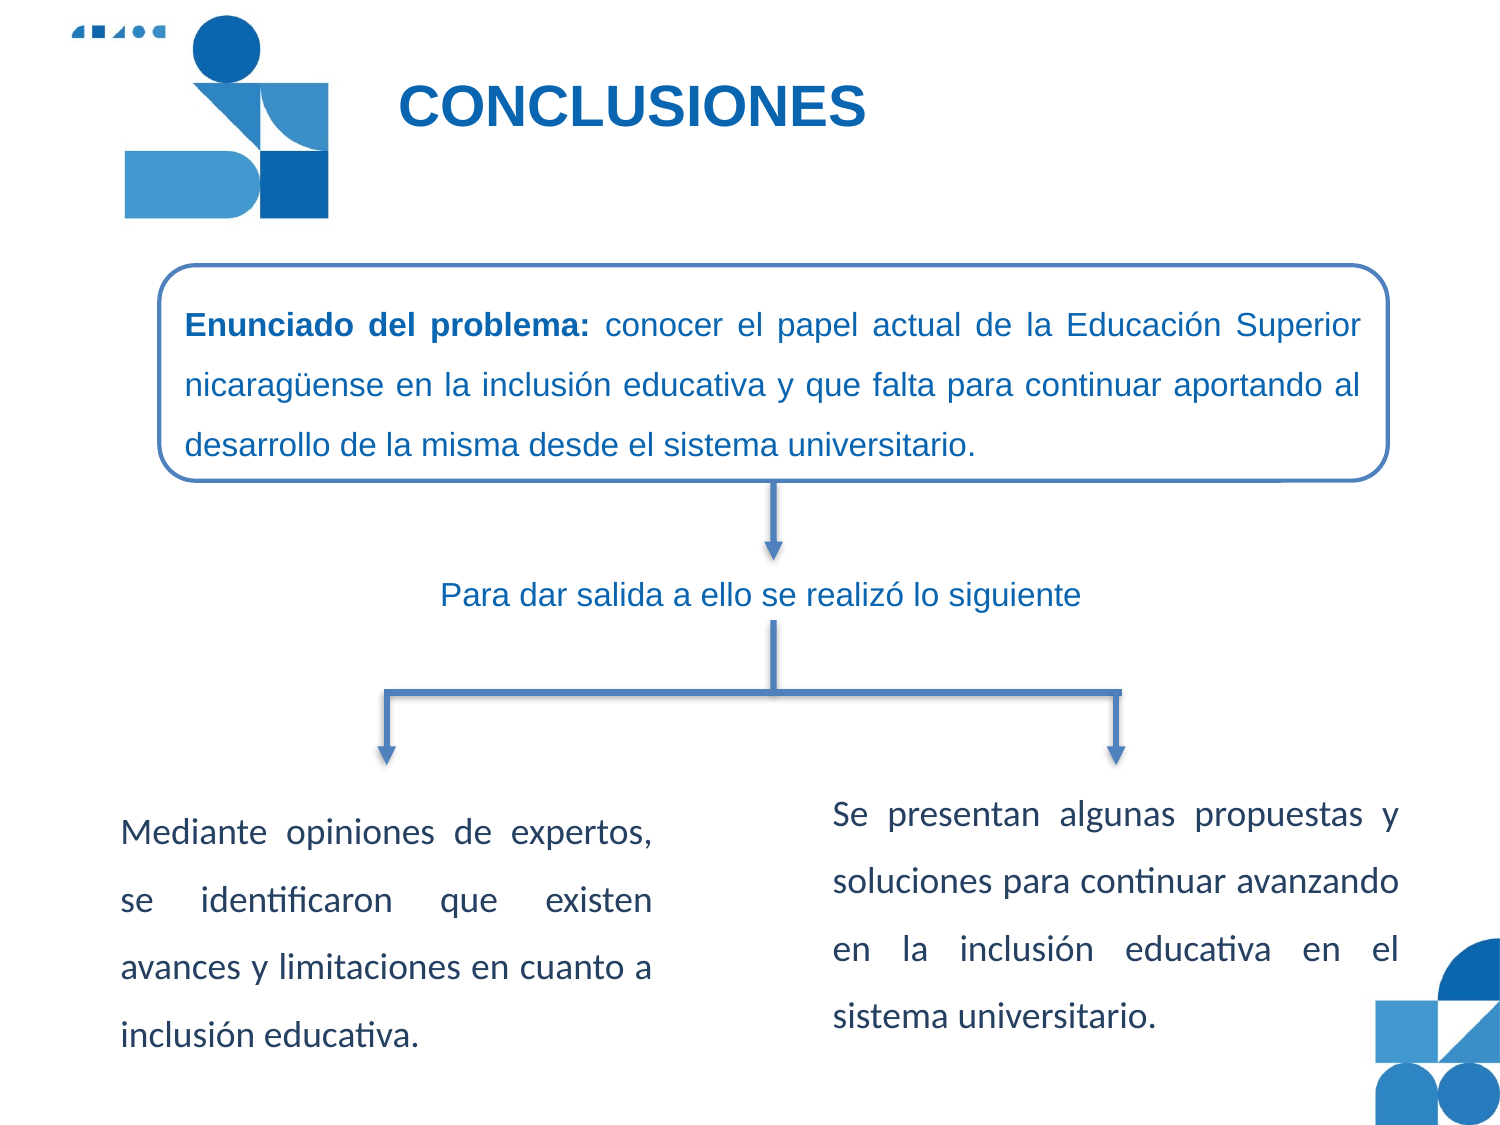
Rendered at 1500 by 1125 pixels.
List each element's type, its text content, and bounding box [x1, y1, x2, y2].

text_box [125, 292, 1108, 1004]
text_box [778, 292, 1425, 1004]
text_box Se presentan algunas propuestas y soluciones para continuar avanzando en la inclusión educativa en el sistema universitario. [817, 759, 1415, 1044]
text_box Mediante opiniones de expertos, se identificaron que existen avances y limitaciones en cuanto a inclusión educativa. [105, 777, 668, 1062]
picture [0, 0, 1500, 1125]
title CONCLUSIONES [383, 61, 1436, 232]
text_box Enunciado del problema: conocer el papel actual de la Educación Superior nicaragüense en la inclusión educativa y que falta para continuar aportando al desarrollo de la misma desde el sistema universitario. [157, 263, 1390, 483]
text_box Para dar salida a ello se realizó lo siguiente [425, 565, 1122, 620]
